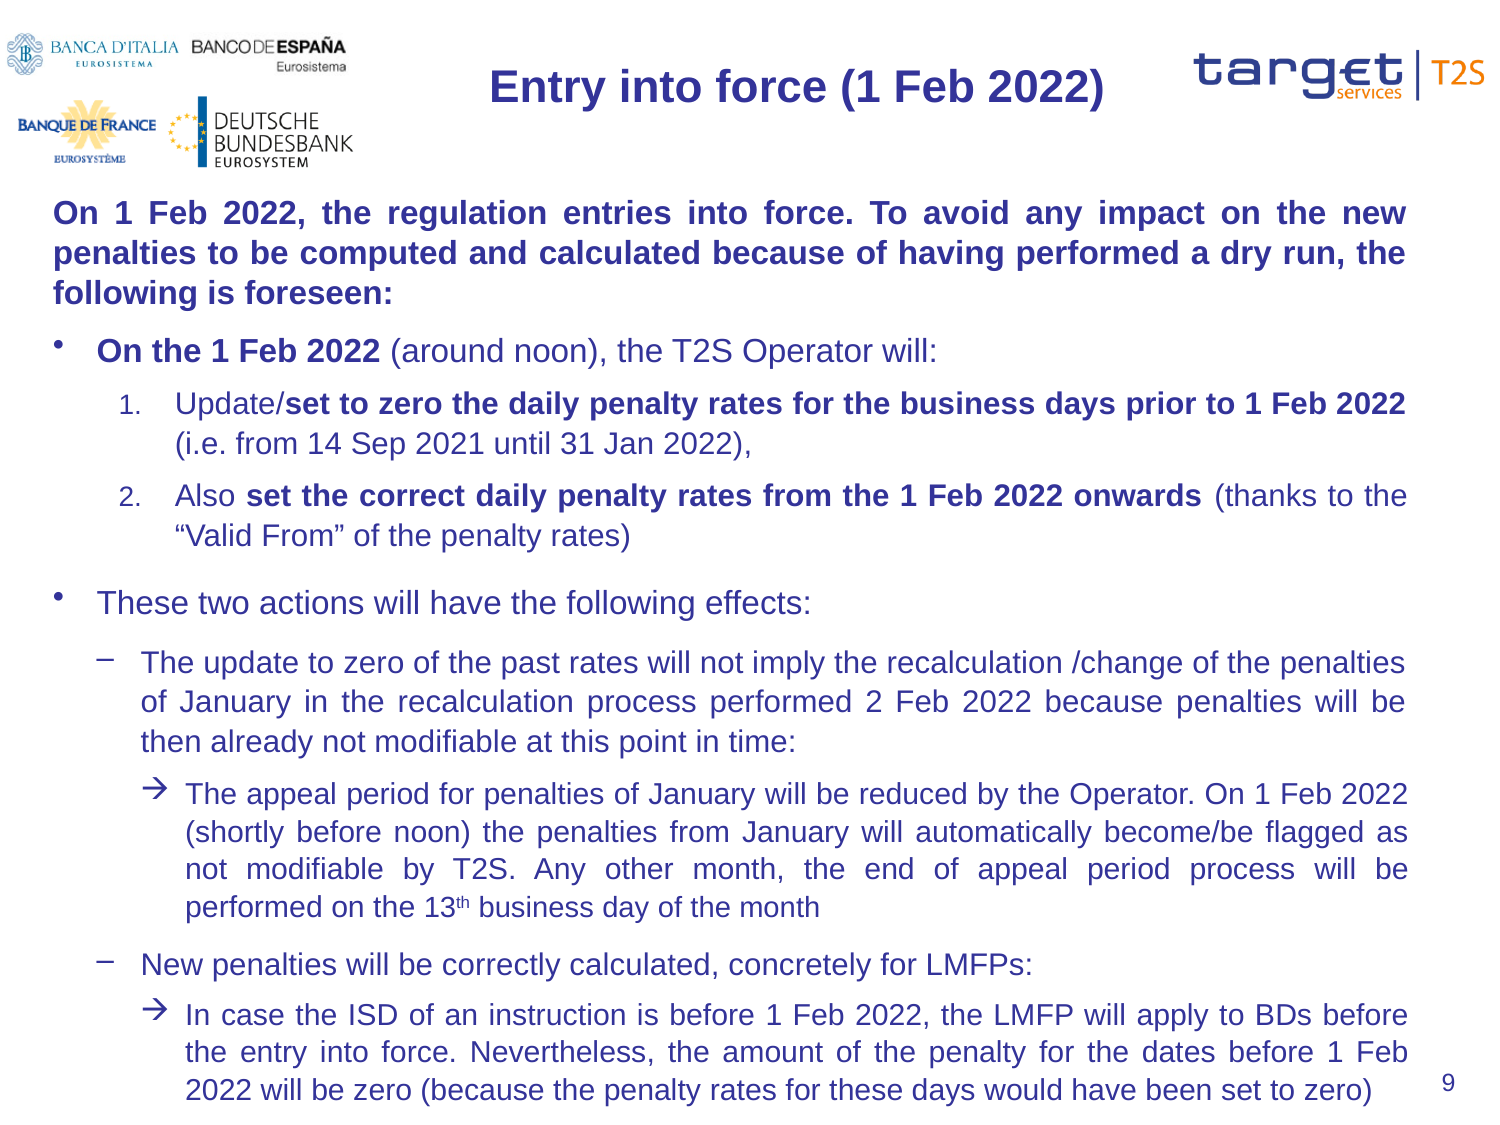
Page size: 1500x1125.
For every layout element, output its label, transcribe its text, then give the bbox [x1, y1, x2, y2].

picture [5, 91, 361, 173]
picture [189, 32, 348, 76]
slide_number 9 [1120, 1058, 1471, 1125]
picture [5, 32, 180, 80]
title Entry into force (1 Feb 2022) [348, 18, 1247, 150]
picture [1163, 0, 1500, 153]
list On 1 Feb 2022, the regulation entries into force. To avoid any impact on the new penalties to be computed and calculated because of having performed a dry run, the following is foreseen: On the 1 Feb 2022 (around noon), the T2S Operator will: Update/set to zero the daily penalty rates for the business days prior to 1 Feb 2022 (i.e. from 14 Sep 2021 until 31 Jan 2022), Also set the correct daily penalty rates from the 1 Feb 2022 onwards (thanks to the “Valid From” of the penalty rates) These two actions will have the following effects: The update to zero of the past rates will not imply the recalculation /change of the penalties of January in the recalculation process performed 2 Feb 2022 because penalties will be then already not modifiable at this point in time: The appeal period for penalties of January will be reduced by the Operator. On 1 Feb 2022 (shortly before noon) the penalties from January will automatically become/be flagged as not modifiable by T2S. Any other month, the end of appeal period process will be performed on the 13th business day of the month New penalties will be correctly calculated, concretely for LMFPs: In case the ISD of an instruction is before 1 Feb 2022, the LMFP will apply to BDs before the entry into force. Nevertheless, the amount of the penalty for the dates before 1 Feb 2022 will be zero (because the penalty rates for these days would have been set to zero) [37, 184, 1424, 1114]
